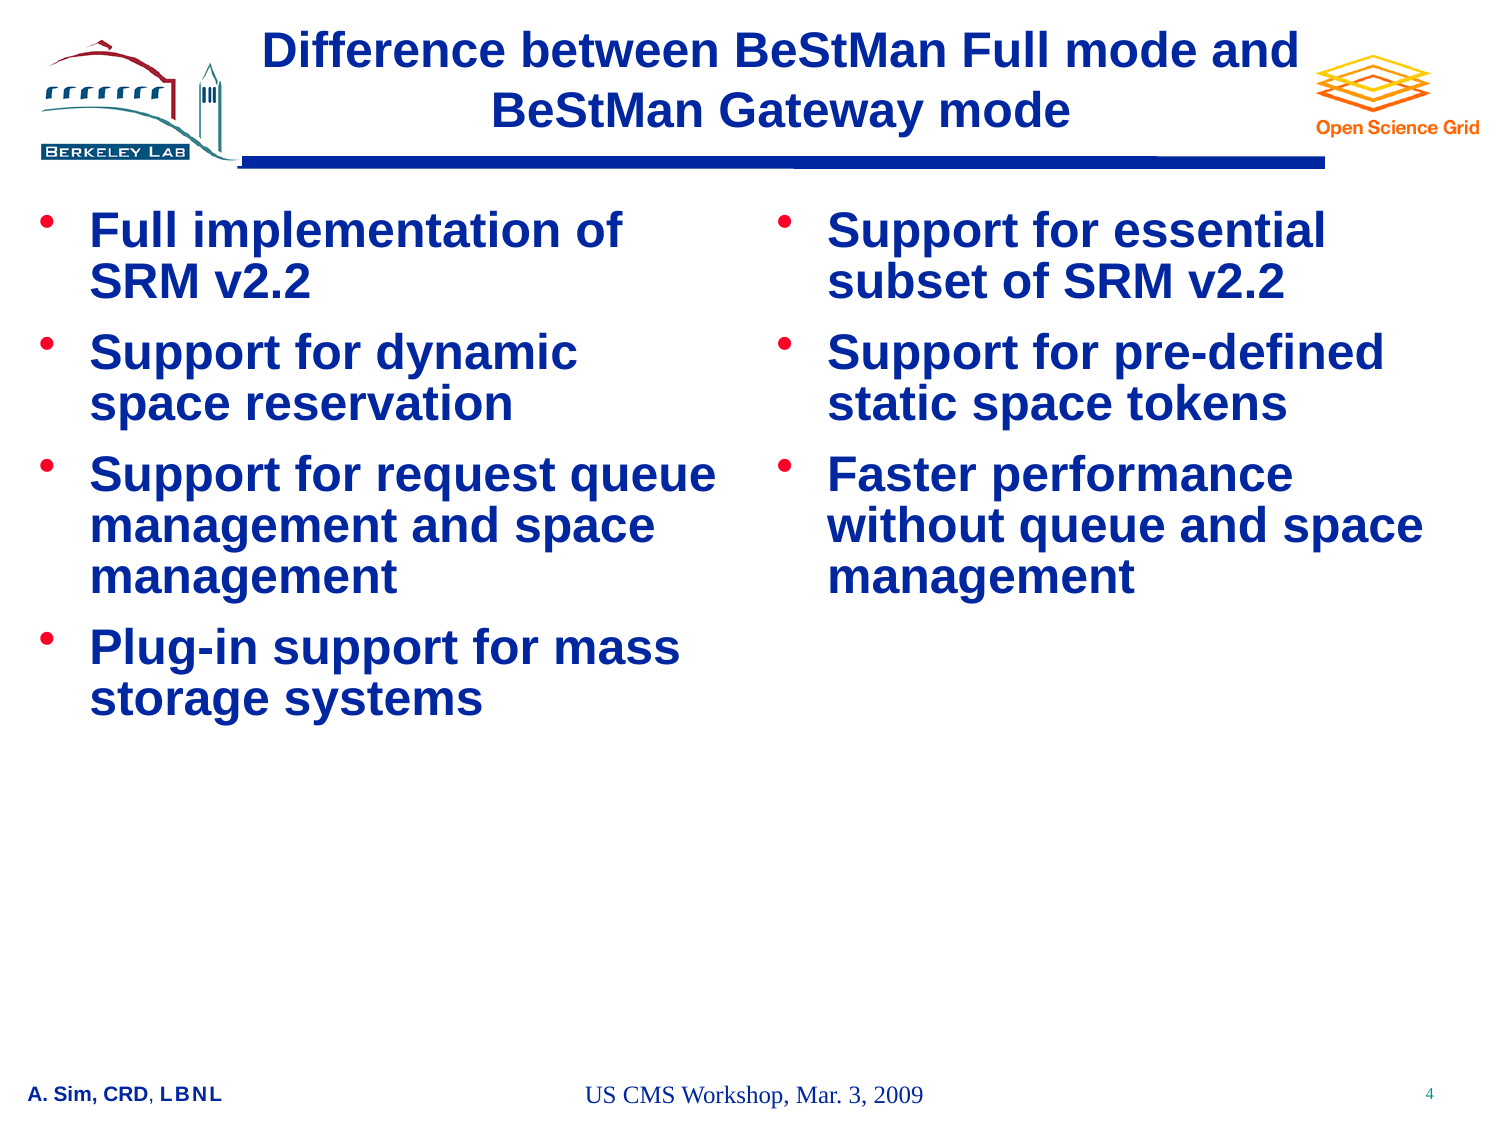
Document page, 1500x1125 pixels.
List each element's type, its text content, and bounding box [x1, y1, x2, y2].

picture [1326, 38, 1496, 150]
title Difference between BeStMan Full mode and BeStMan Gateway mode [236, 0, 1326, 156]
list Full implementation of SRM v2.2 Support for dynamic space reservation Support for request queue management and space management Plug-in support for mass storage systems [24, 199, 738, 1063]
list Support for essential subset of SRM v2.2 Support for pre-defined static space tokens Faster performance without queue and space management [761, 199, 1476, 1063]
